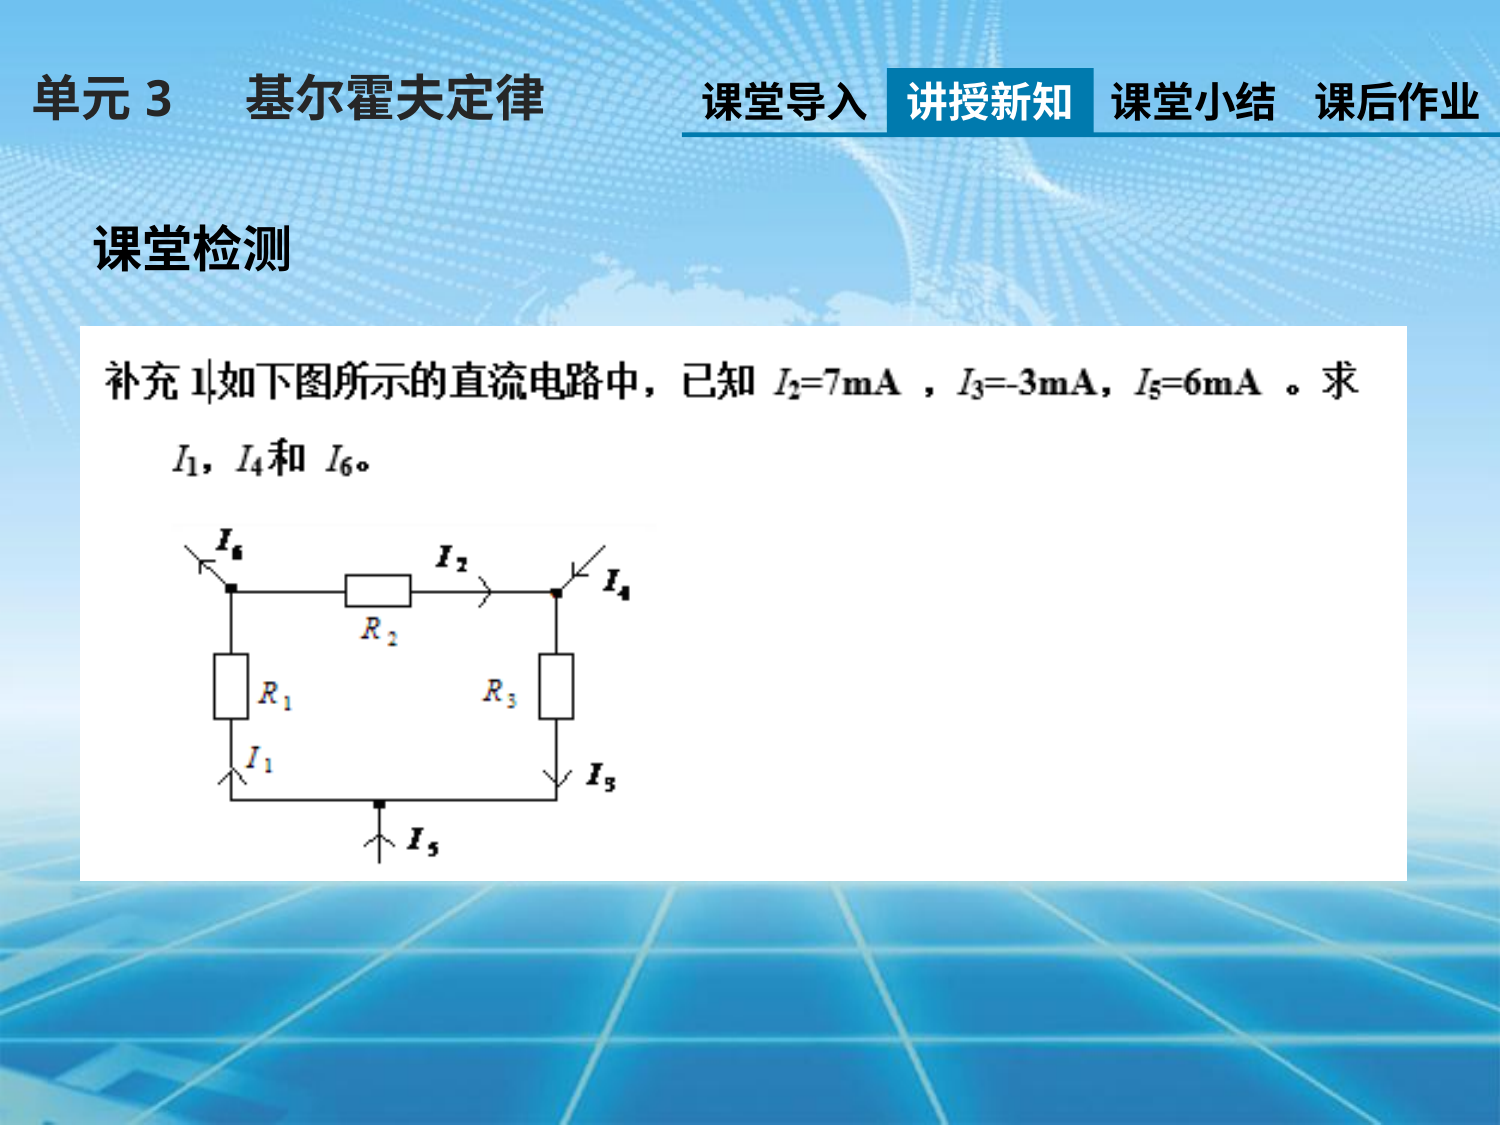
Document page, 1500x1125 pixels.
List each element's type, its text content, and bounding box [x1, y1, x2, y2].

picture [0, 0, 1500, 1125]
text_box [16, 59, 1500, 135]
text_box 课堂检测 [42, 198, 343, 297]
